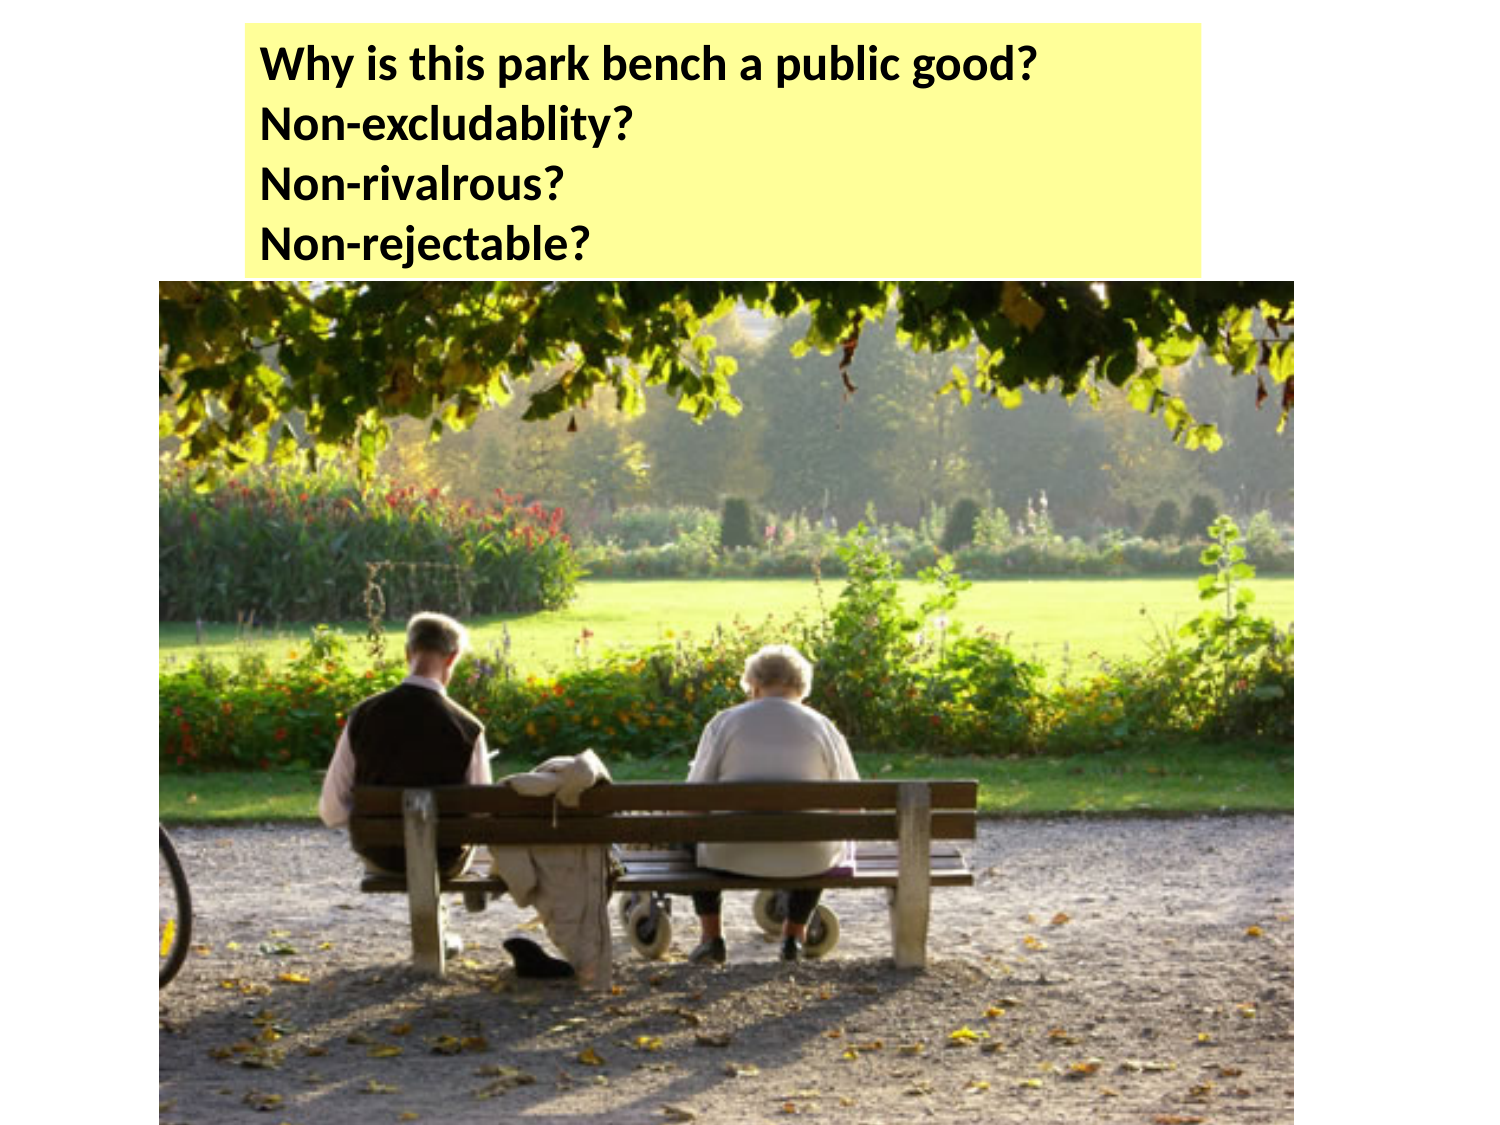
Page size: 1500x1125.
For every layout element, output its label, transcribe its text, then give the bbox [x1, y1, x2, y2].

picture [159, 281, 1294, 1125]
text_box Why is this park bench a public good? Non-excludablity? Non-rivalrous? Non-rejectable? [244, 23, 1202, 278]
